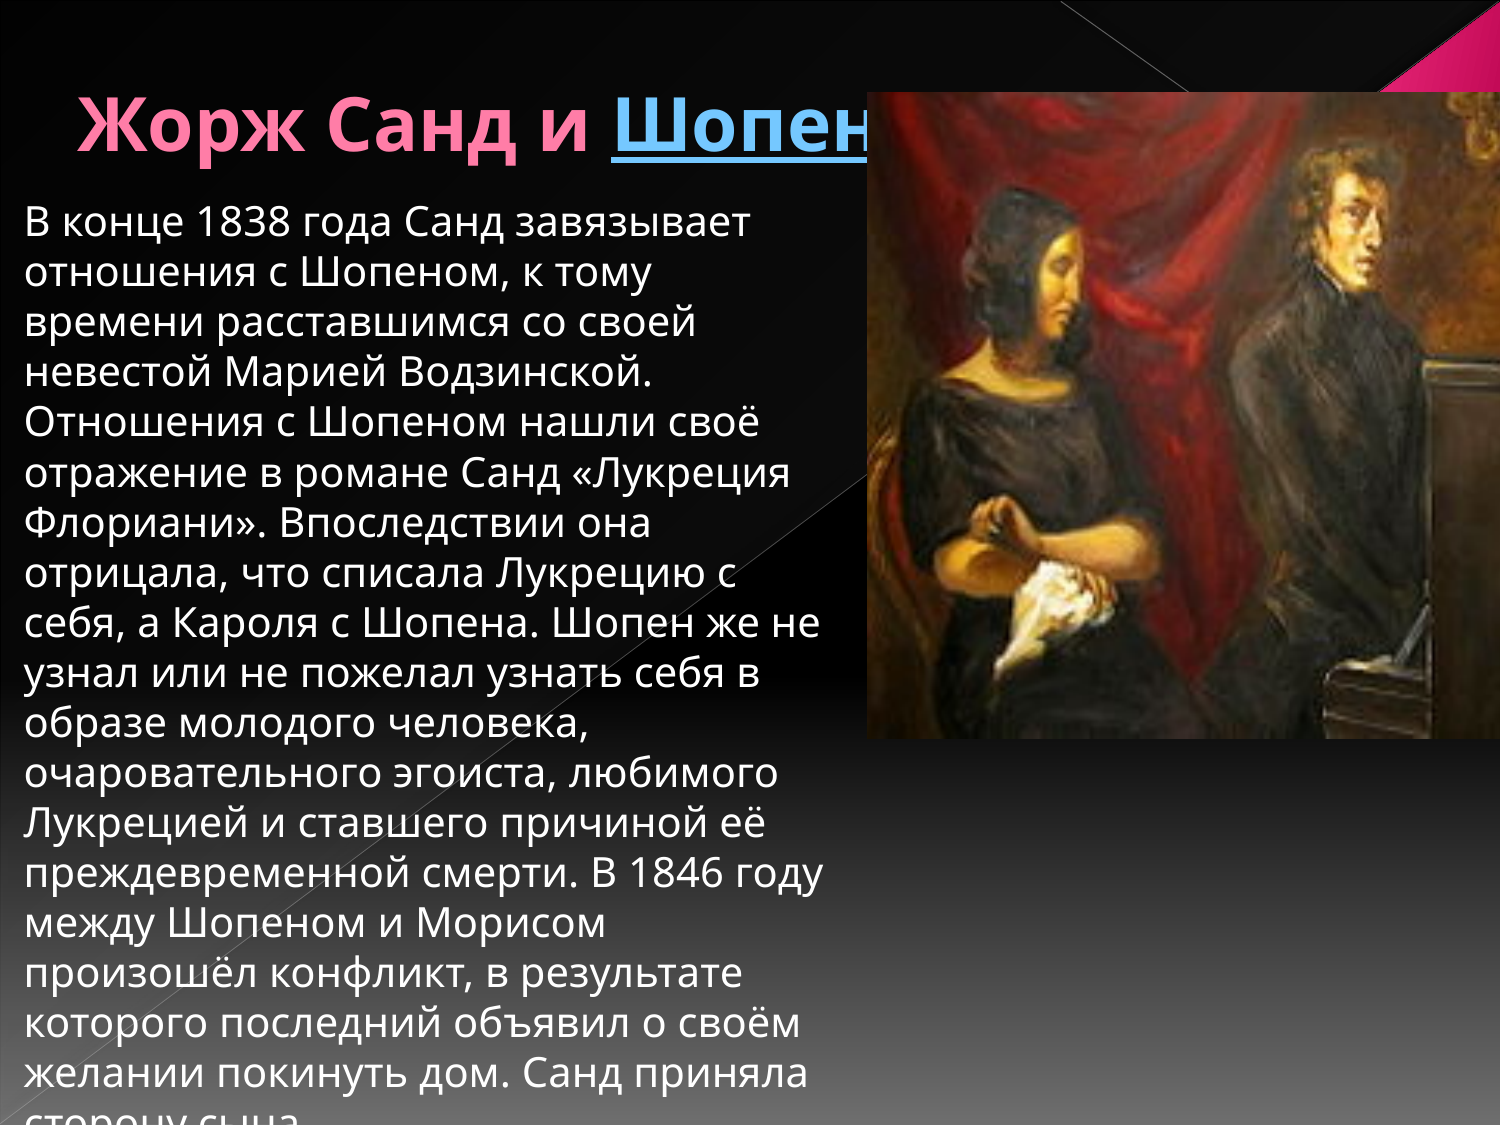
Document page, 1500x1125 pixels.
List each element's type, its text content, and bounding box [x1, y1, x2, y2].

picture [866, 91, 1500, 739]
title Жорж Санд и Шопен [62, 44, 1250, 211]
list В конце 1838 года Санд завязывает отношения с Шопеном, к тому времени расставшимся со своей невестой Марией Водзинской. Отношения с Шопеном нашли своё отражение в романе Санд «Лукреция Флориани». Впоследствии она отрицала, что списала Лукрецию с себя, а Кароля с Шопена. Шопен же не узнал или не пожелал узнать себя в образе молодого человека, очаровательного эгоиста, любимого Лукрецией и ставшего причиной её преждевременной смерти. В 1846 году между Шопеном и Морисом произошёл конфликт, в результате которого последний объявил о своём желании покинуть дом. Санд приняла сторону сына [0, 187, 844, 1125]
